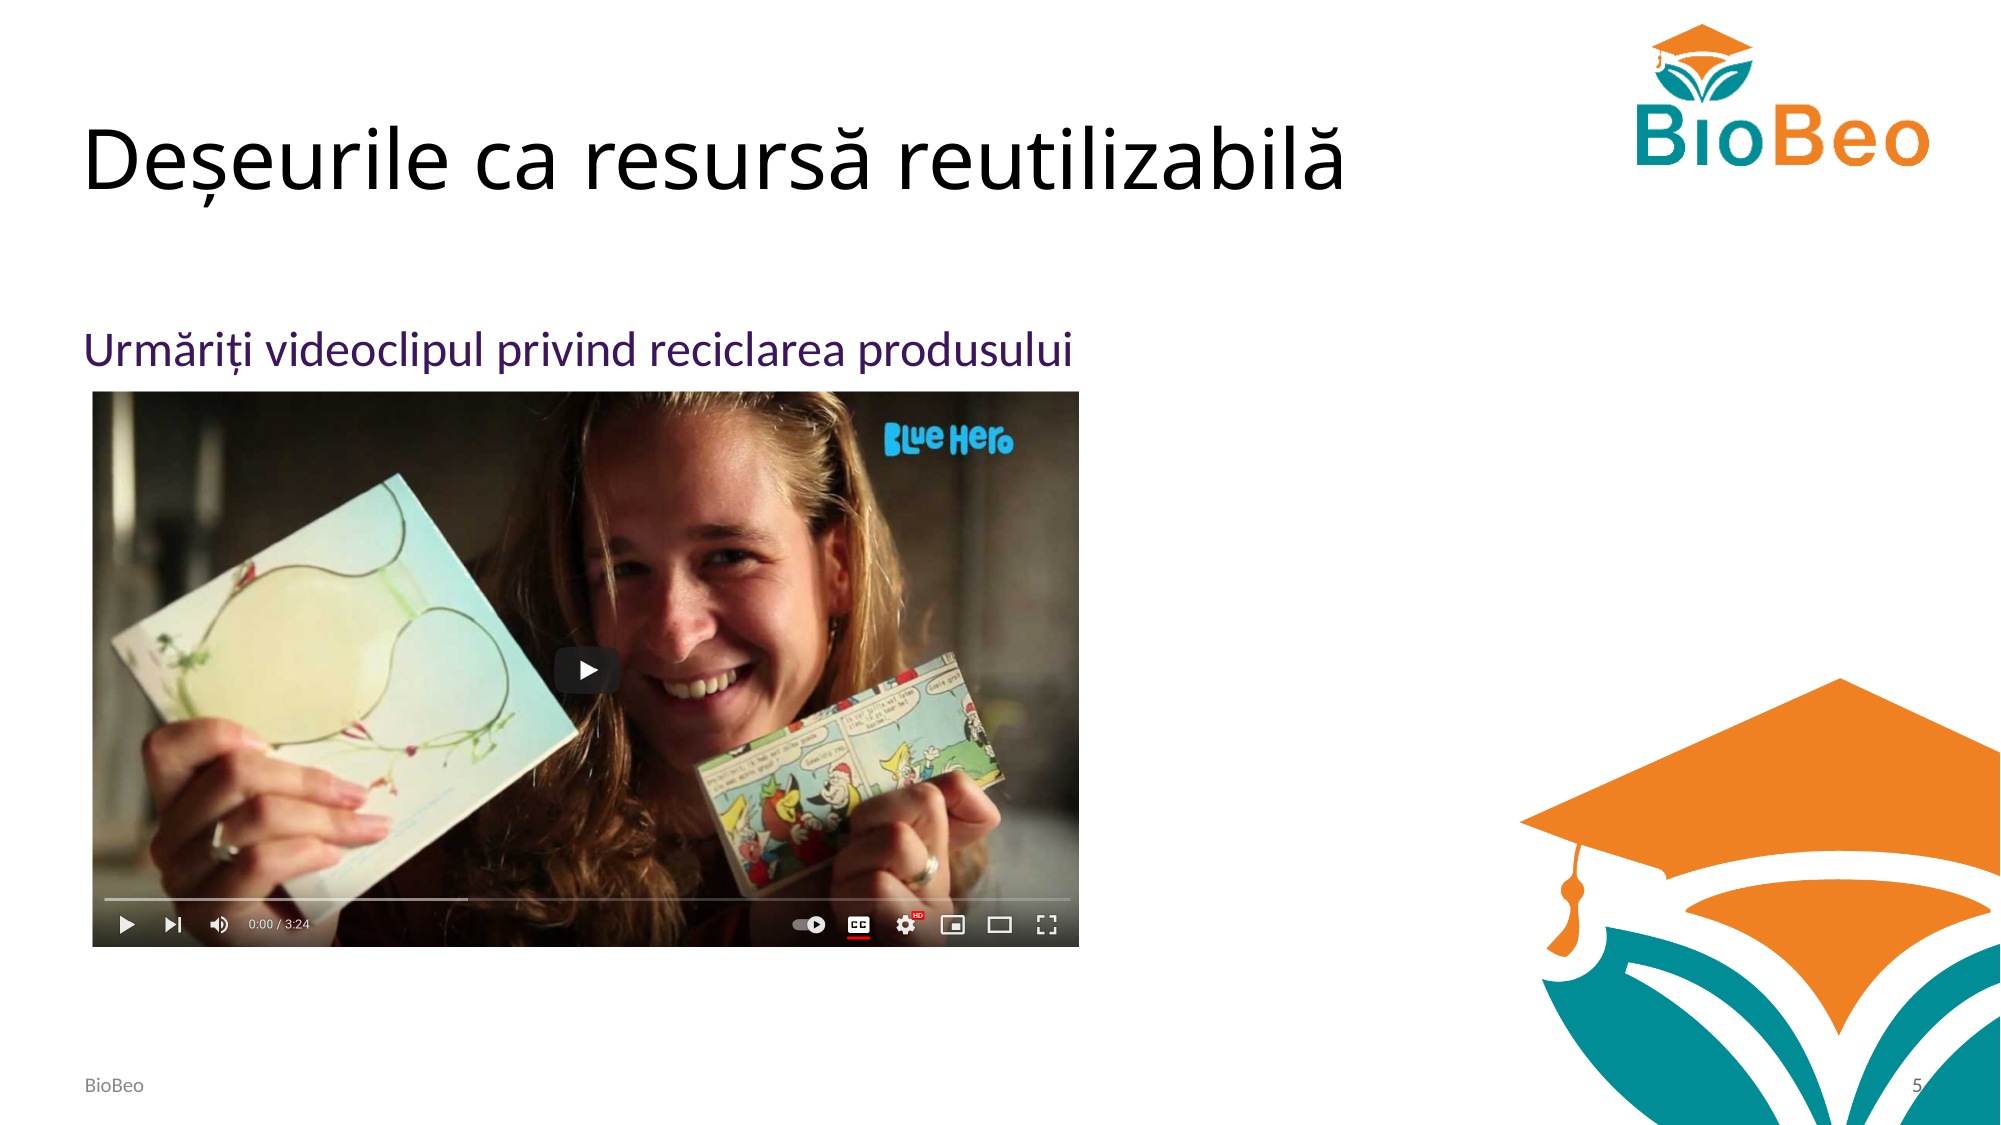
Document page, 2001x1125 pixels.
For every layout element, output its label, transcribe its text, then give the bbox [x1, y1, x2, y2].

slide_number 5 [1901, 1062, 1931, 1106]
list Urmăriți videoclipul privind reciclarea produsului [73, 308, 1937, 393]
picture [1635, 22, 1931, 87]
picture [1478, 618, 2000, 1125]
title Deșeurile ca resursă reutilizabilă [73, 87, 1935, 237]
text_box BioBeo [77, 1063, 1798, 1104]
picture [92, 391, 1079, 948]
